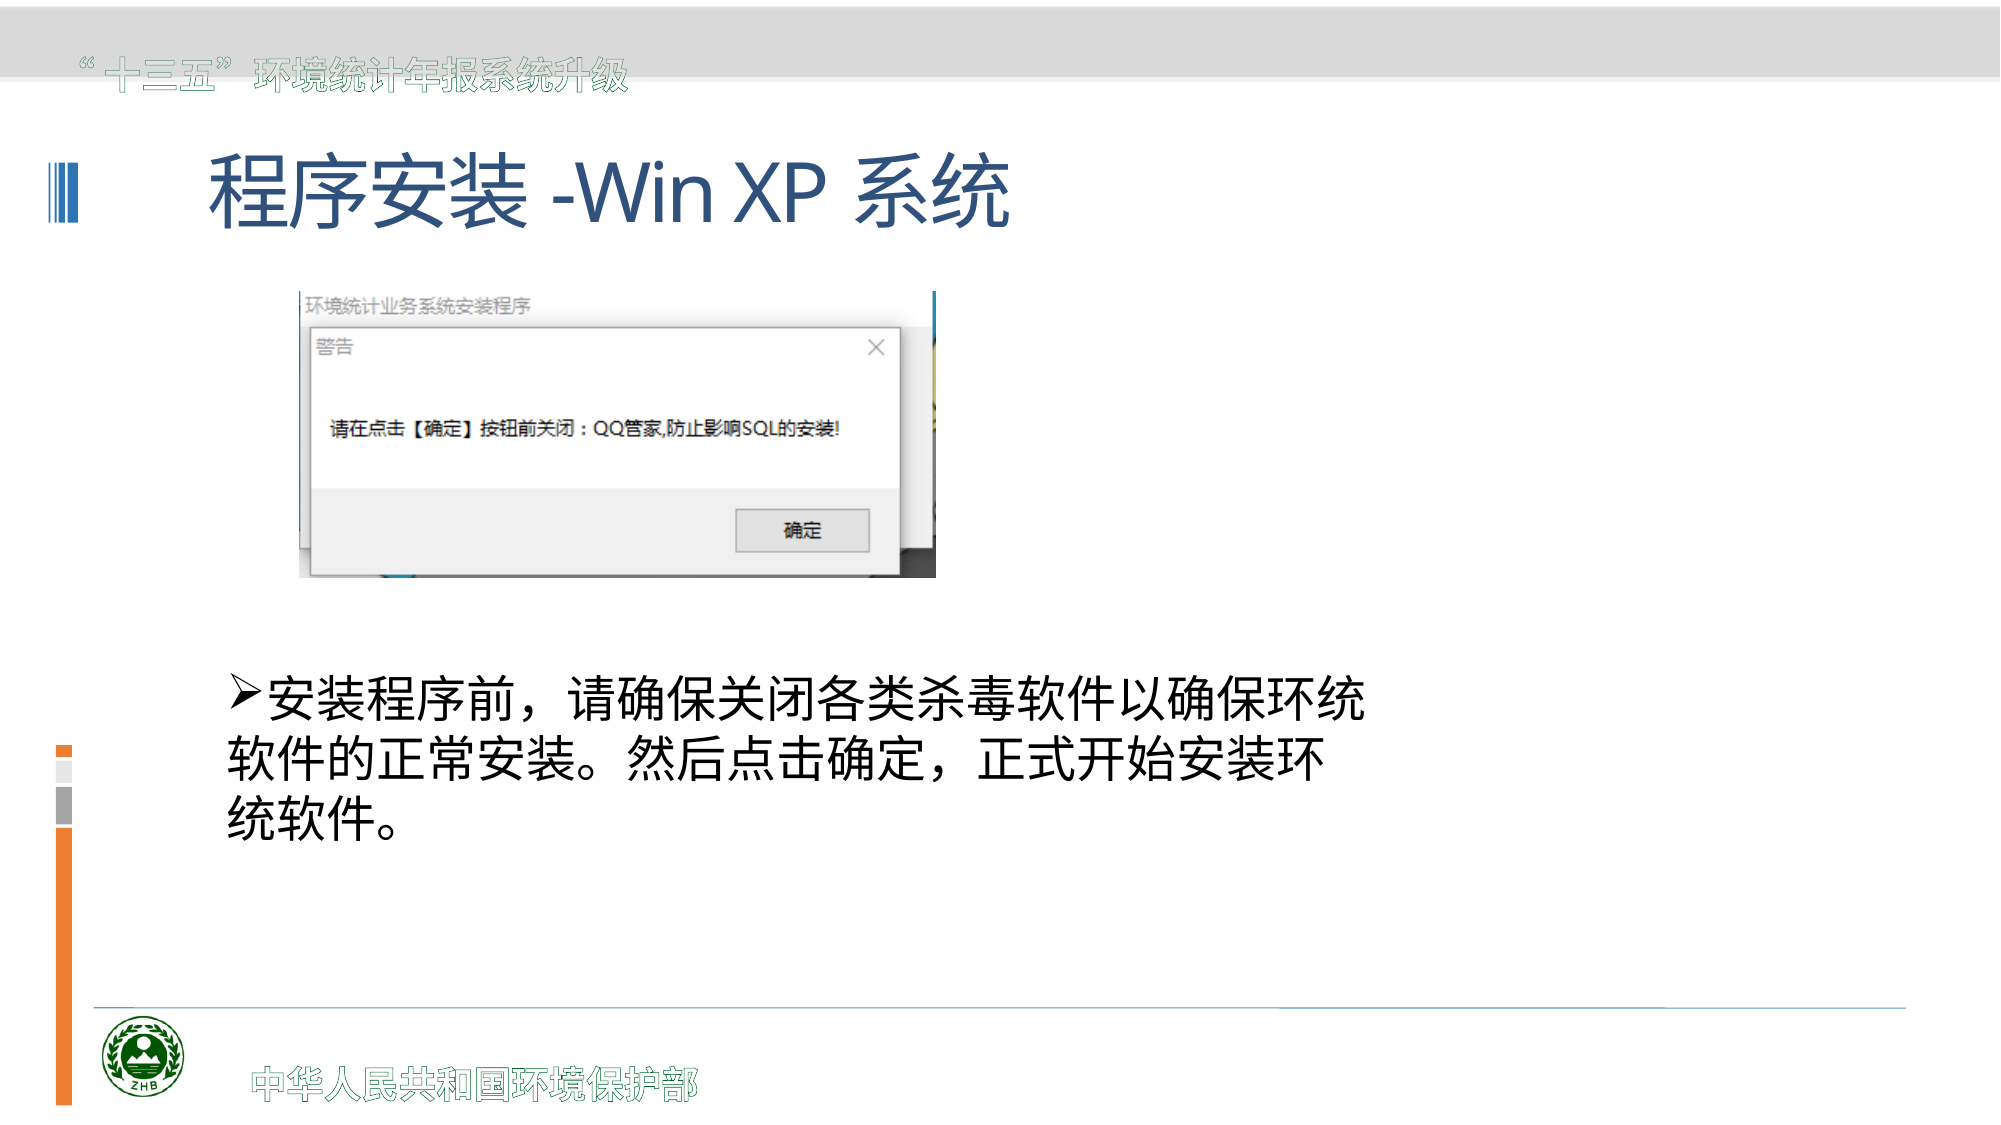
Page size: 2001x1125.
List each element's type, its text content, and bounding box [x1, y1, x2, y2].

picture [93, 1007, 188, 1106]
text_box 安装程序前，请确保关闭各类杀毒软件以确保环统软件的正常安装。然后点击确定，正式开始安装环统软件。 [211, 660, 1386, 855]
text_box 程序安装-Win XP系统 [192, 131, 1080, 261]
picture [299, 291, 936, 579]
